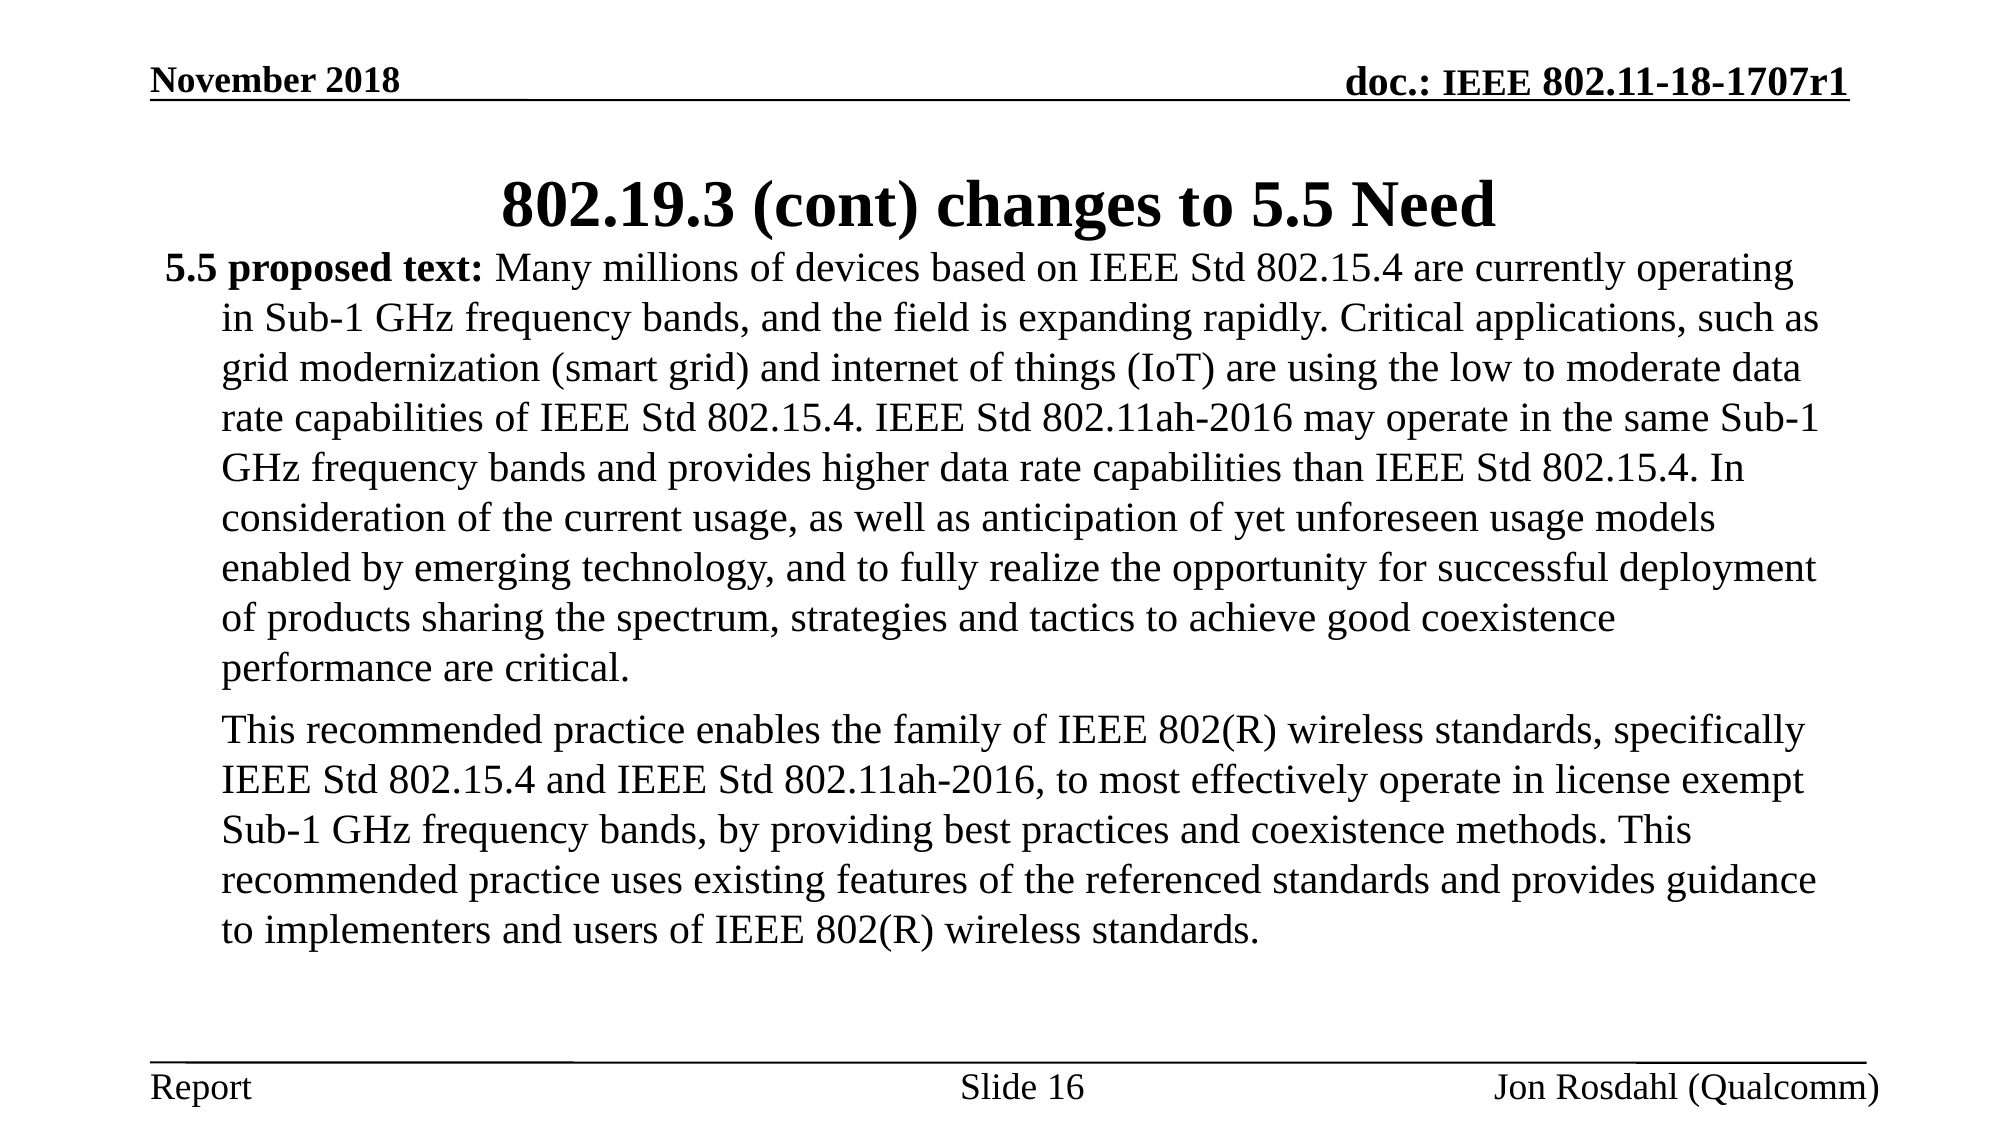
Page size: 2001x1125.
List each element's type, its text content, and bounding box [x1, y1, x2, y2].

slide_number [149, 49, 431, 100]
list 5.5 proposed text: Many millions of devices based on IEEE Std 802.15.4 are currently operating in Sub-1 GHz frequency bands, and the field is expanding rapidly. Critical applications, such as grid modernization (smart grid) and internet of things (IoT) are using the low to moderate data rate capabilities of IEEE Std 802.15.4. IEEE Std 802.11ah-2016 may operate in the same Sub-1 GHz frequency bands and provides higher data rate capabilities than IEEE Std 802.15.4. In consideration of the current usage, as well as anticipation of yet unforeseen usage models enabled by emerging technology, and to fully realize the opportunity for successful deployment of products sharing the spectrum, strategies and tactics to achieve good coexistence performance are critical. This recommended practice enables the family of IEEE 802(R) wireless standards, specifically IEEE Std 802.15.4 and IEEE Std 802.11ah-2016, to most effectively operate in license exempt Sub-1 GHz frequency bands, by providing best practices and coexistence methods. This recommended practice uses existing features of the referenced standards and provides guidance to implementers and users of IEEE 802(R) wireless standards. [149, 231, 1850, 1000]
title 802.19.3 (cont) changes to 5.5 Need [149, 112, 1850, 231]
slide_number Slide 16 [950, 1061, 1095, 1125]
footer Jon Rosdahl (Qualcomm) [1436, 1061, 1881, 1108]
